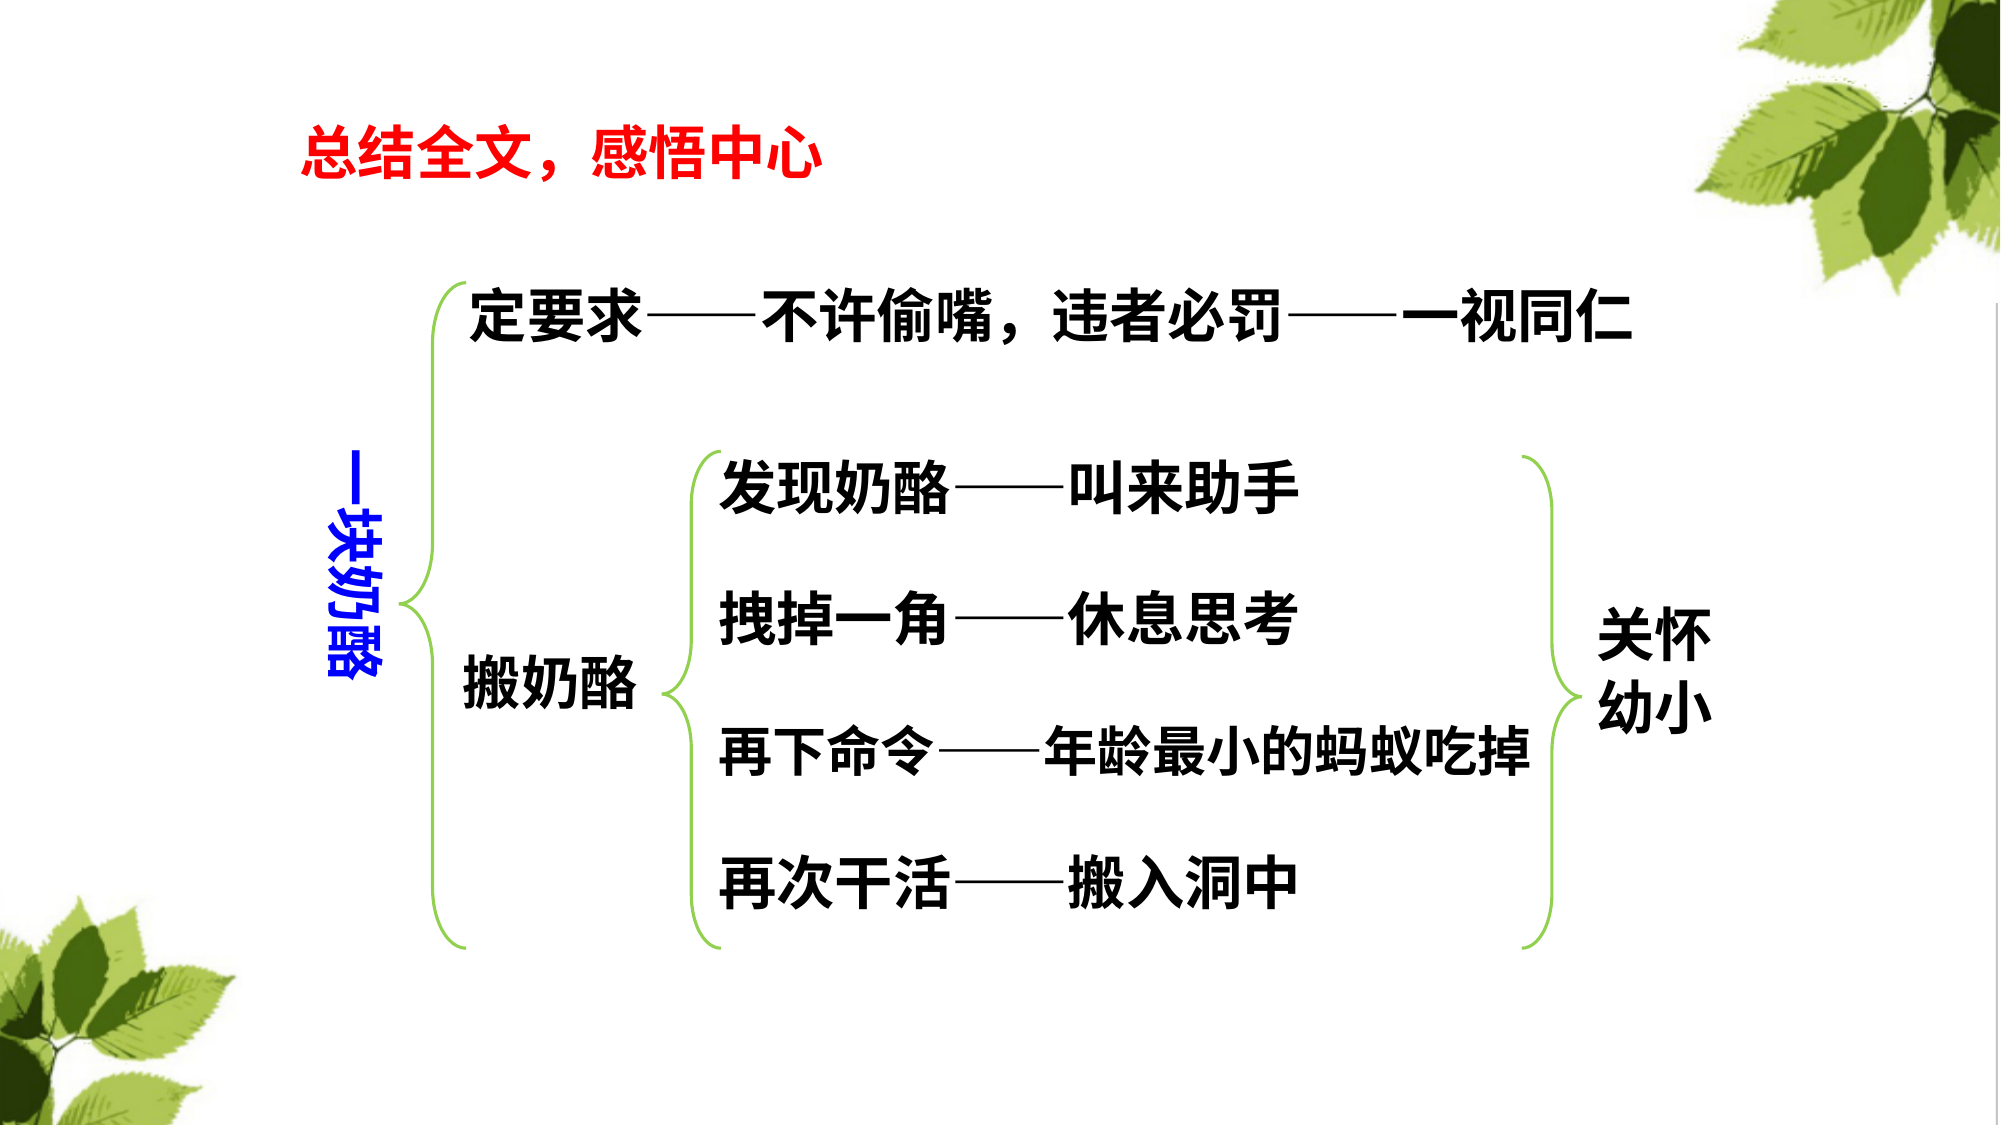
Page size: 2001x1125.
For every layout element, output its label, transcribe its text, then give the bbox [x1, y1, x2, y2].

text_box 再下命令——年龄最小的蚂蚁吃掉 [721, 701, 1623, 790]
text_box 发现奶酪——叫来助手 [703, 440, 1393, 529]
text_box [661, 450, 721, 949]
text_box 一块奶酪 [297, 433, 399, 682]
text_box 定要求——不许偷嘴，违者必罚——一视同仁 [454, 268, 1674, 357]
picture [0, 0, 2001, 1125]
text_box 拽掉一角——休息思考 [721, 571, 1332, 660]
text_box 再次干活——搬入洞中 [721, 835, 1425, 924]
text_box [399, 286, 467, 949]
text_box 总结全文，感悟中心 [284, 74, 839, 195]
text_box 关怀幼小 [1581, 587, 1745, 749]
text_box [1521, 455, 1581, 701]
text_box 搬奶酪 [448, 635, 679, 724]
text_box [1521, 790, 1553, 949]
